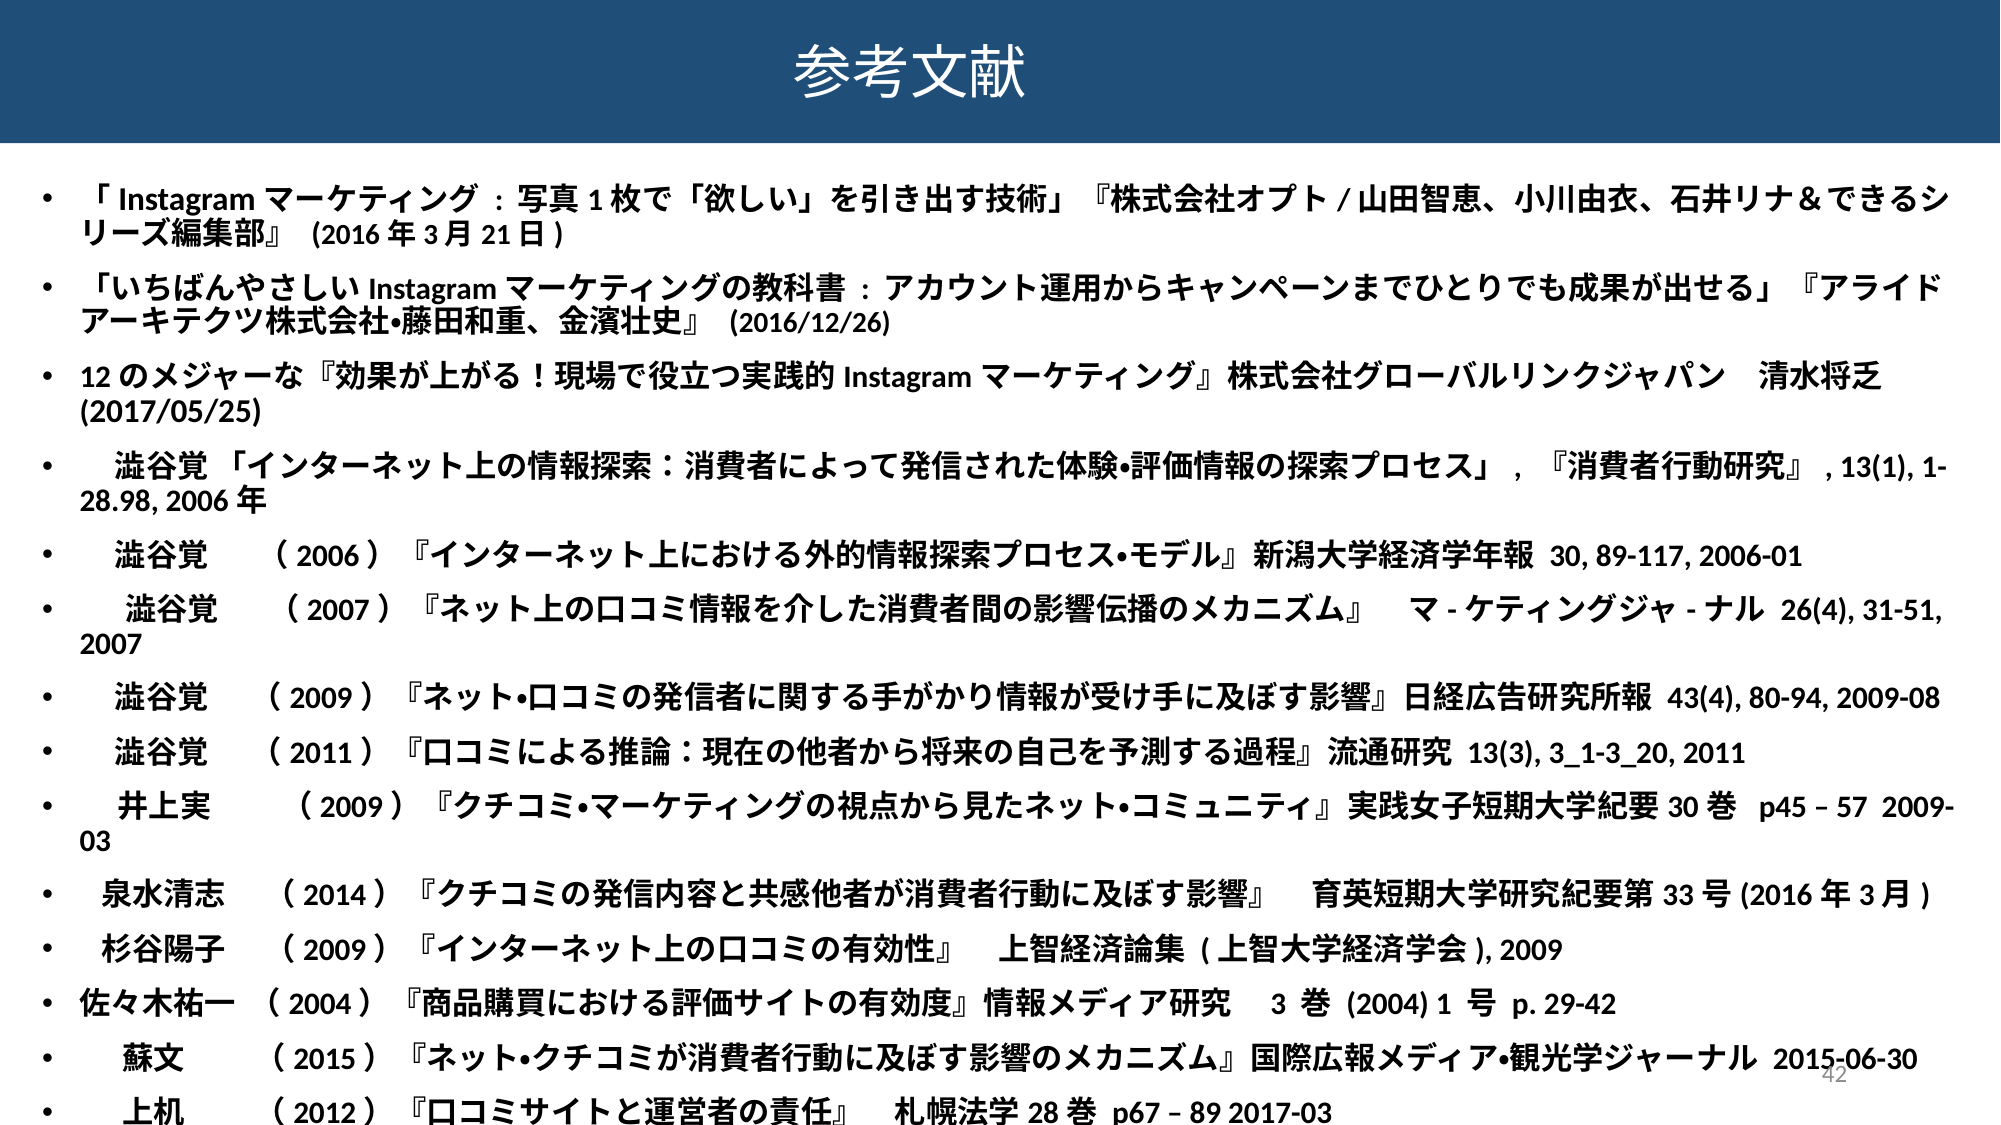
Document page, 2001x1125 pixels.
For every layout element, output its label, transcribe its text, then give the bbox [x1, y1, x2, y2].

text_box [1317, 0, 2000, 144]
list 「Instagramマーケティング : 写真1枚で「欲しい」を引き出す技術」『株式会社オプト/山田智恵、小川由衣、石井リナ＆できるシリーズ編集部』 (2016年3月21日) 「いちばんやさしいInstagramマーケティングの教科書 : アカウント運用からキャンペーンまでひとりでも成果が出せる」『アライドアーキテクツ株式会社・藤田和重、金濱壮史』 (2016/12/26) 12のメジャーな『効果が上がる！現場で役立つ実践的Instagramマーケティング』株式会社グローバルリンクジャパン 清水将乏 (2017/05/25) 澁谷覚 「インターネット上の情報探索：消費者によって発信された体験・評価情報の探索プロセス」, 『消費者行動研究』, 13(1), 1-28.98, 2006年 澁谷覚 （2006）『インターネット上における外的情報探索プロセス・モデル』新潟大学経済学年報 30, 89-117, 2006-01 澁谷覚 （2007）『ネット上の口コミ情報を介した消費者間の影響伝播のメカニズム』 マ-ケティングジャ-ナル 26(4), 31-51, 2007 澁谷覚 （2009）『ネット・口コミの発信者に関する手がかり情報が受け手に及ぼす影響』日経広告研究所報 43(4), 80-94, 2009-08 澁谷覚 （2011）『口コミによる推論：現在の他者から将来の自己を予測する過程』流通研究 13(3), 3_1-3_20, 2011 井上実 （2009）『クチコミ・マーケティングの視点から見たネット・コミュニティ』実践女子短期大学紀要30巻 p45 – 57 2009-03 泉水清志 （2014）『クチコミの発信内容と共感他者が消費者行動に及ぼす影響』 育英短期大学研究紀要第33号(2016年3月) 杉谷陽子 （2009）『インターネット上の口コミの有効性』 上智経済論集 (上智大学経済学会), 2009 佐々木祐一 （2004）『商品購買における評価サイトの有効度』情報メディア研究 3 巻 (2004) 1 号 p. 29-42 蘇文 （2015）『ネット・クチコミが消費者行動に及ぼす影響のメカニズム』国際広報メディア・観光学ジャーナル 2015-06-30 上机 （2012）『口コミサイトと運営者の責任』 札幌法学28巻 p67 – 89 2017-03 白田 （2012）『インターネット上の口コミサイトにおける化粧品の評判分析』 学習院大学計算機センター年報33, p2-7, 2013-07 [27, 174, 1973, 1054]
slide_number 42 [1412, 1042, 1863, 1103]
text_box [0, 0, 778, 144]
title 参考文献 [778, 0, 1317, 174]
